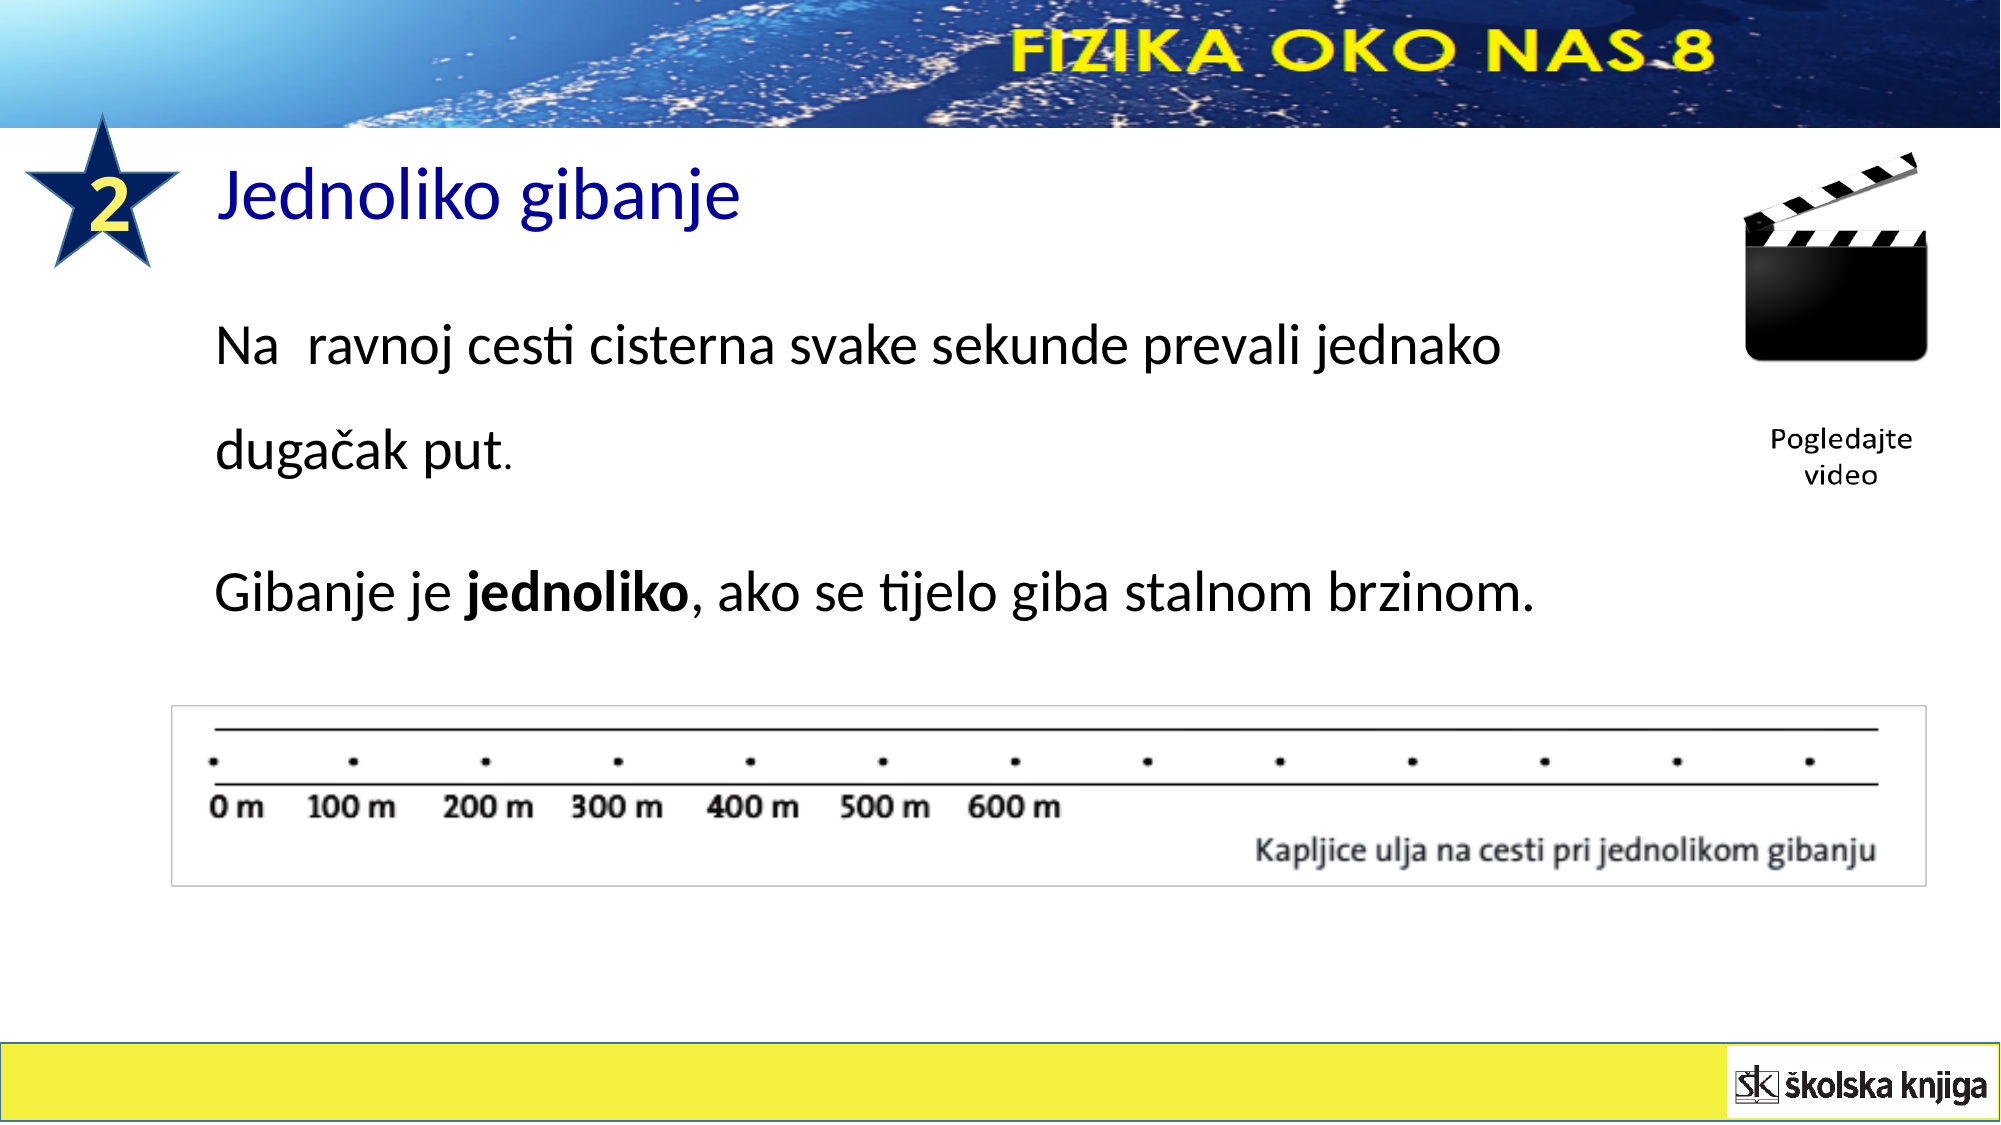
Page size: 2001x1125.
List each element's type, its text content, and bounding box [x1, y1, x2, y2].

picture [170, 704, 1929, 889]
picture [1727, 1046, 1998, 1118]
text_box Jednoliko gibanje [202, 137, 758, 243]
text_box Na ravnoj cesti cisterna svake sekunde prevali jednako dugačak put. [200, 263, 1663, 510]
picture [1742, 152, 1929, 363]
picture [0, 0, 2000, 128]
text_box Gibanje je jednoliko, ako se tijelo giba stalnom brzinom. [199, 510, 1663, 631]
text_box 2 [24, 111, 181, 269]
picture [1742, 409, 1940, 511]
